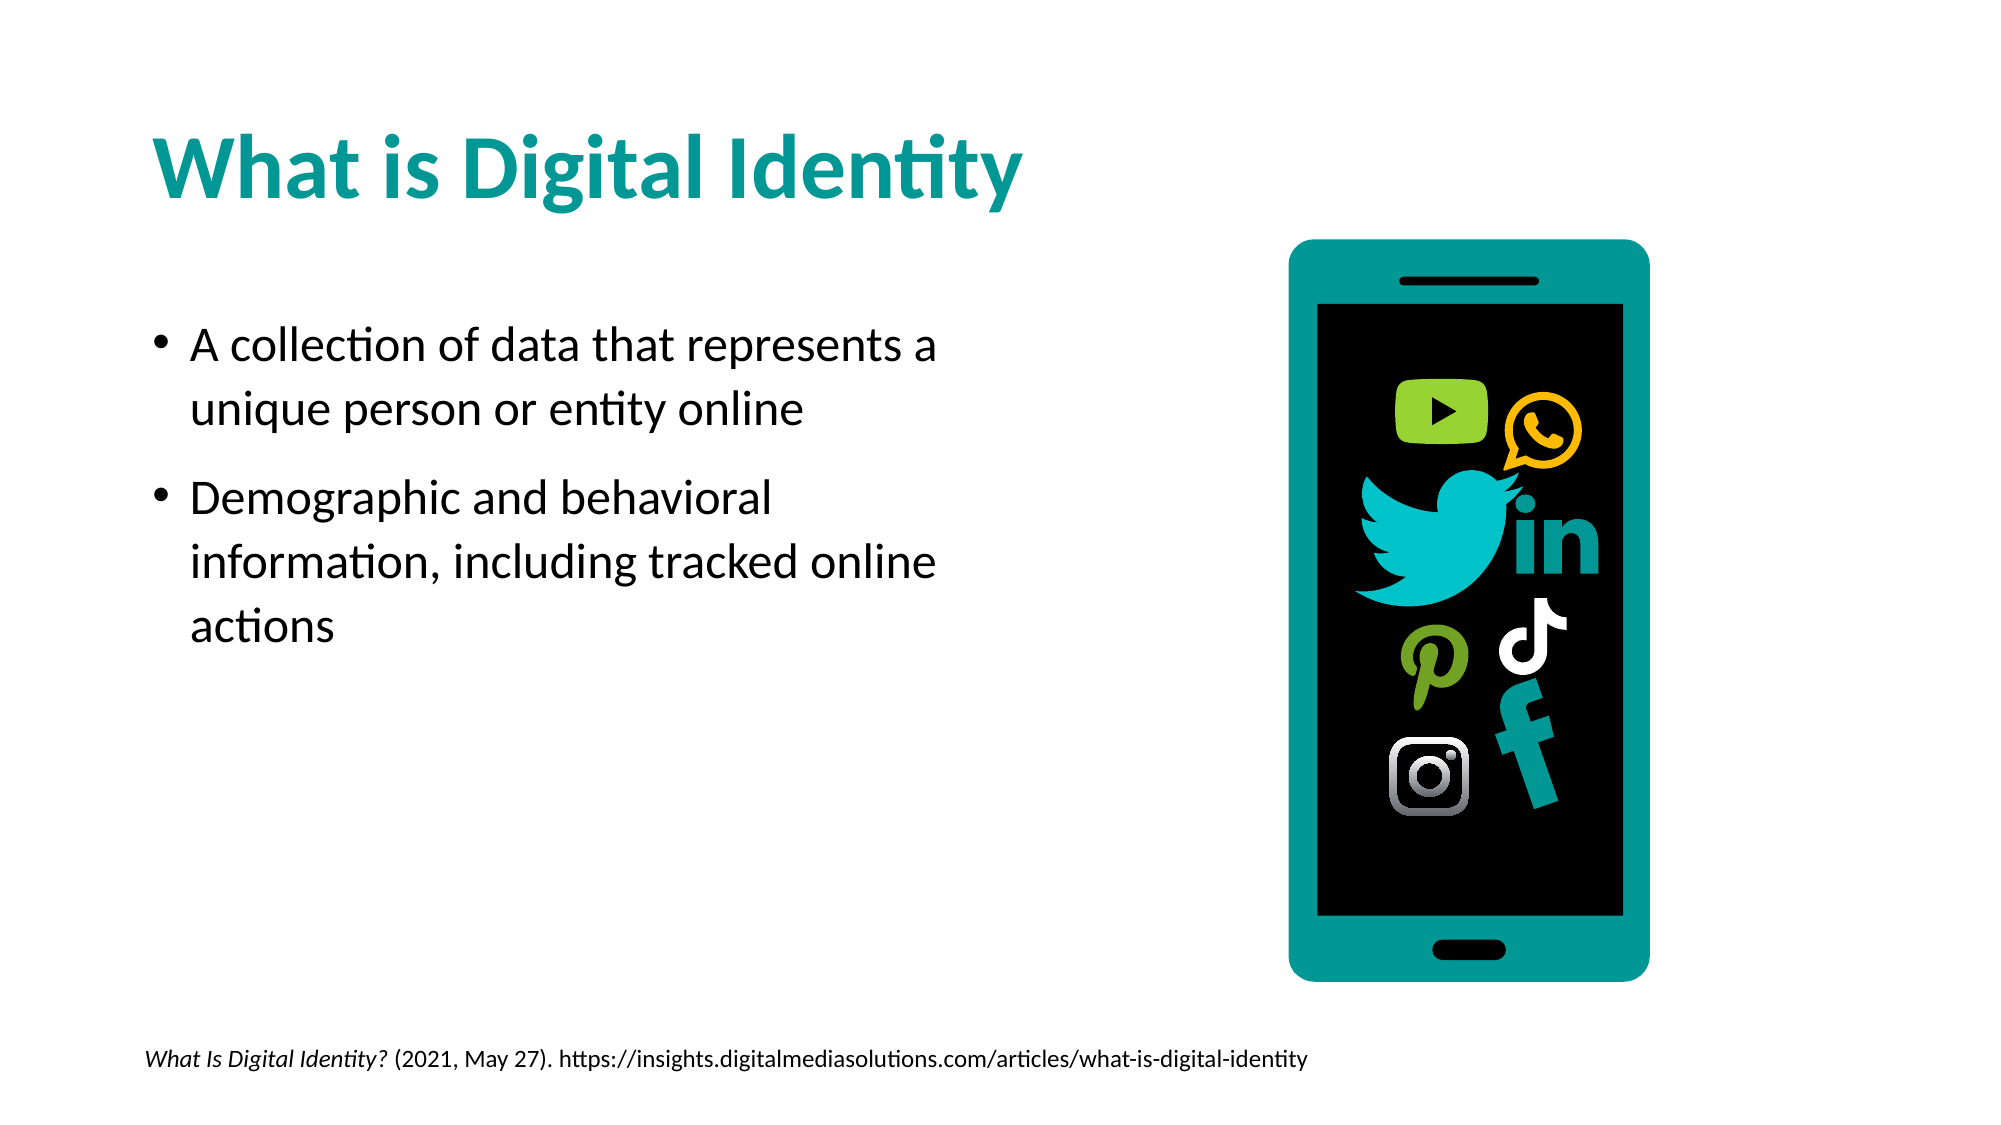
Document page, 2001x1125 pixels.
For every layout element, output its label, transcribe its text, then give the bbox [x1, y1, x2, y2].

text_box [1288, 239, 1650, 982]
text_box What Is Digital Identity? (2021, May 27). https://insights.digitalmediasolutions.com/articles/what-is-digital-identity [129, 1035, 1863, 1081]
list A collection of data that represents a unique person or entity online Demographic and behavioral information, including tracked online actions [137, 299, 988, 1014]
title What is Digital Identity [137, 59, 1863, 278]
